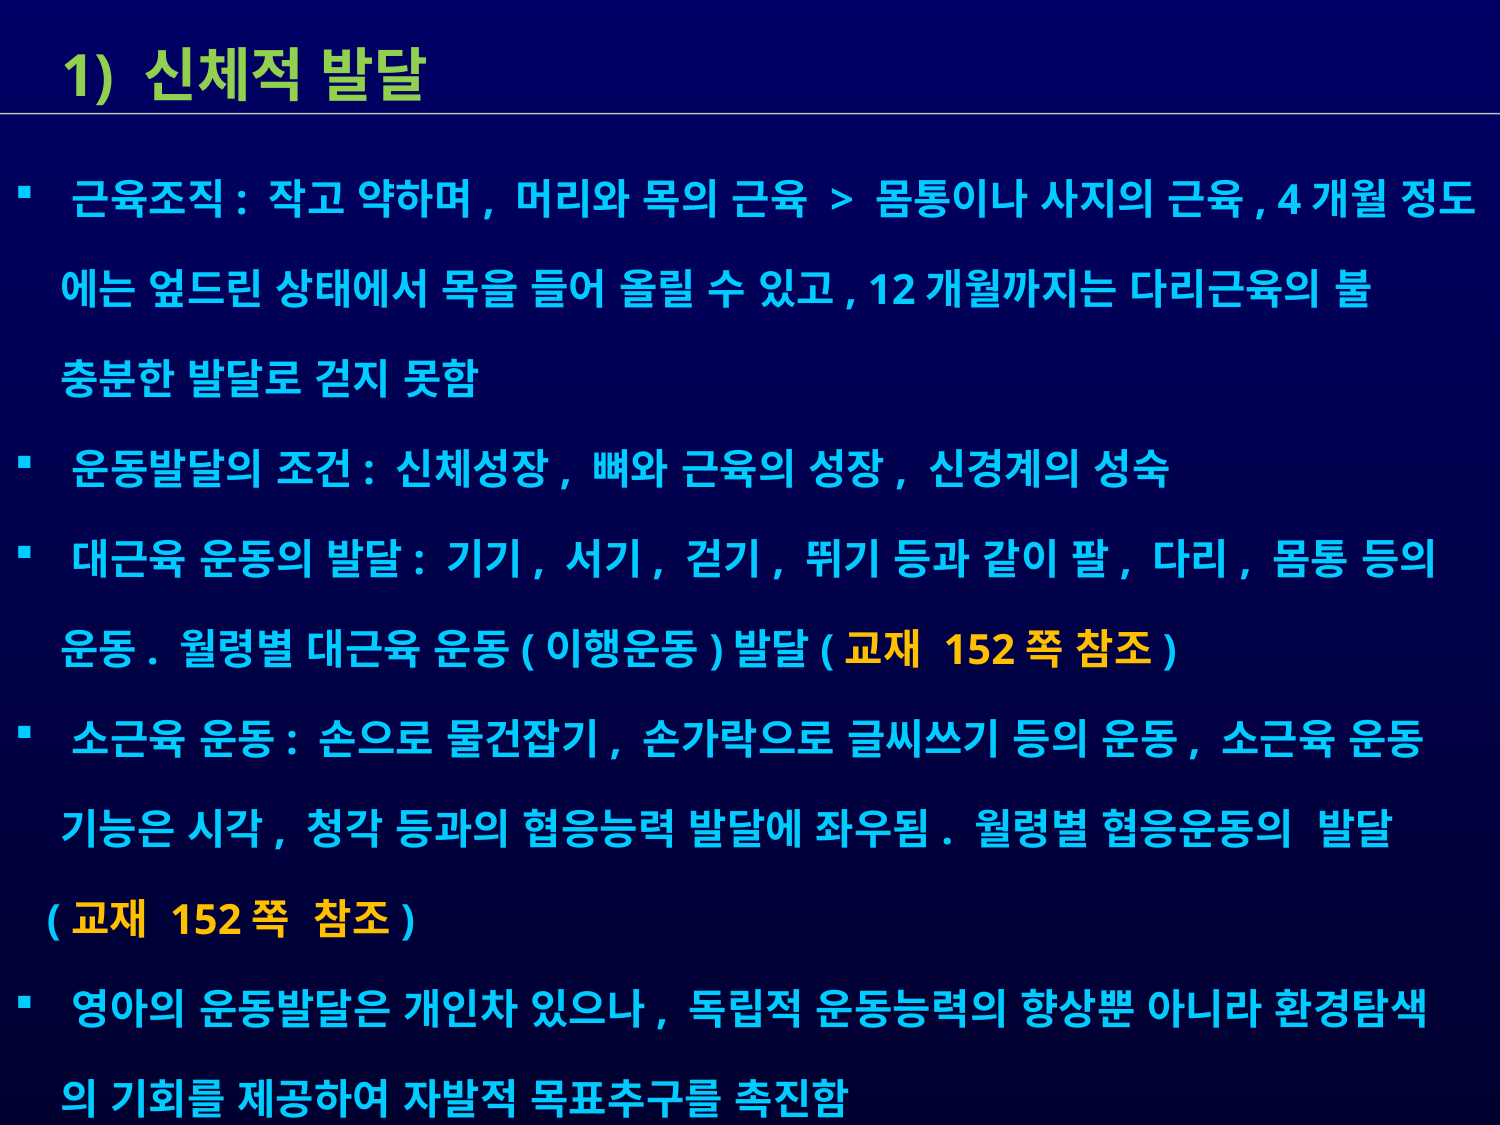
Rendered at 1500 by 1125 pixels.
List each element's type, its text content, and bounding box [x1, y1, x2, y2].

text_box 1) 신체적 발달 [16, 30, 443, 113]
text_box 근육조직: 작고 약하며, 머리와 목의 근육 > 몸통이나 사지의 근육, 4개월 정도 에는 엎드린 상태에서 목을 들어 올릴 수 있고, 12개월까지는 다리근육의 불 충분한 발달로 걷지 못함 운동발달의 조건: 신체성장, 뼈와 근육의 성장, 신경계의 성숙 대근육 운동의 발달: 기기, 서기, 걷기, 뛰기 등과 같이 팔, 다리, 몸통 등의 운동. 월령별 대근육 운동(이행운동)발달(교재 152쪽 참조) 소근육 운동: 손으로 물건잡기, 손가락으로 글씨쓰기 등의 운동, 소근육 운동 기능은 시각, 청각 등과의 협응능력 발달에 좌우됨. 월령별 협응운동의 발달 (교재 152쪽 참조) 영아의 운동발달은 개인차 있으나, 독립적 운동능력의 향상뿐 아니라 환경탐색 의 기회를 제공하여 자발적 목표추구를 촉진함 [0, 125, 1500, 1125]
